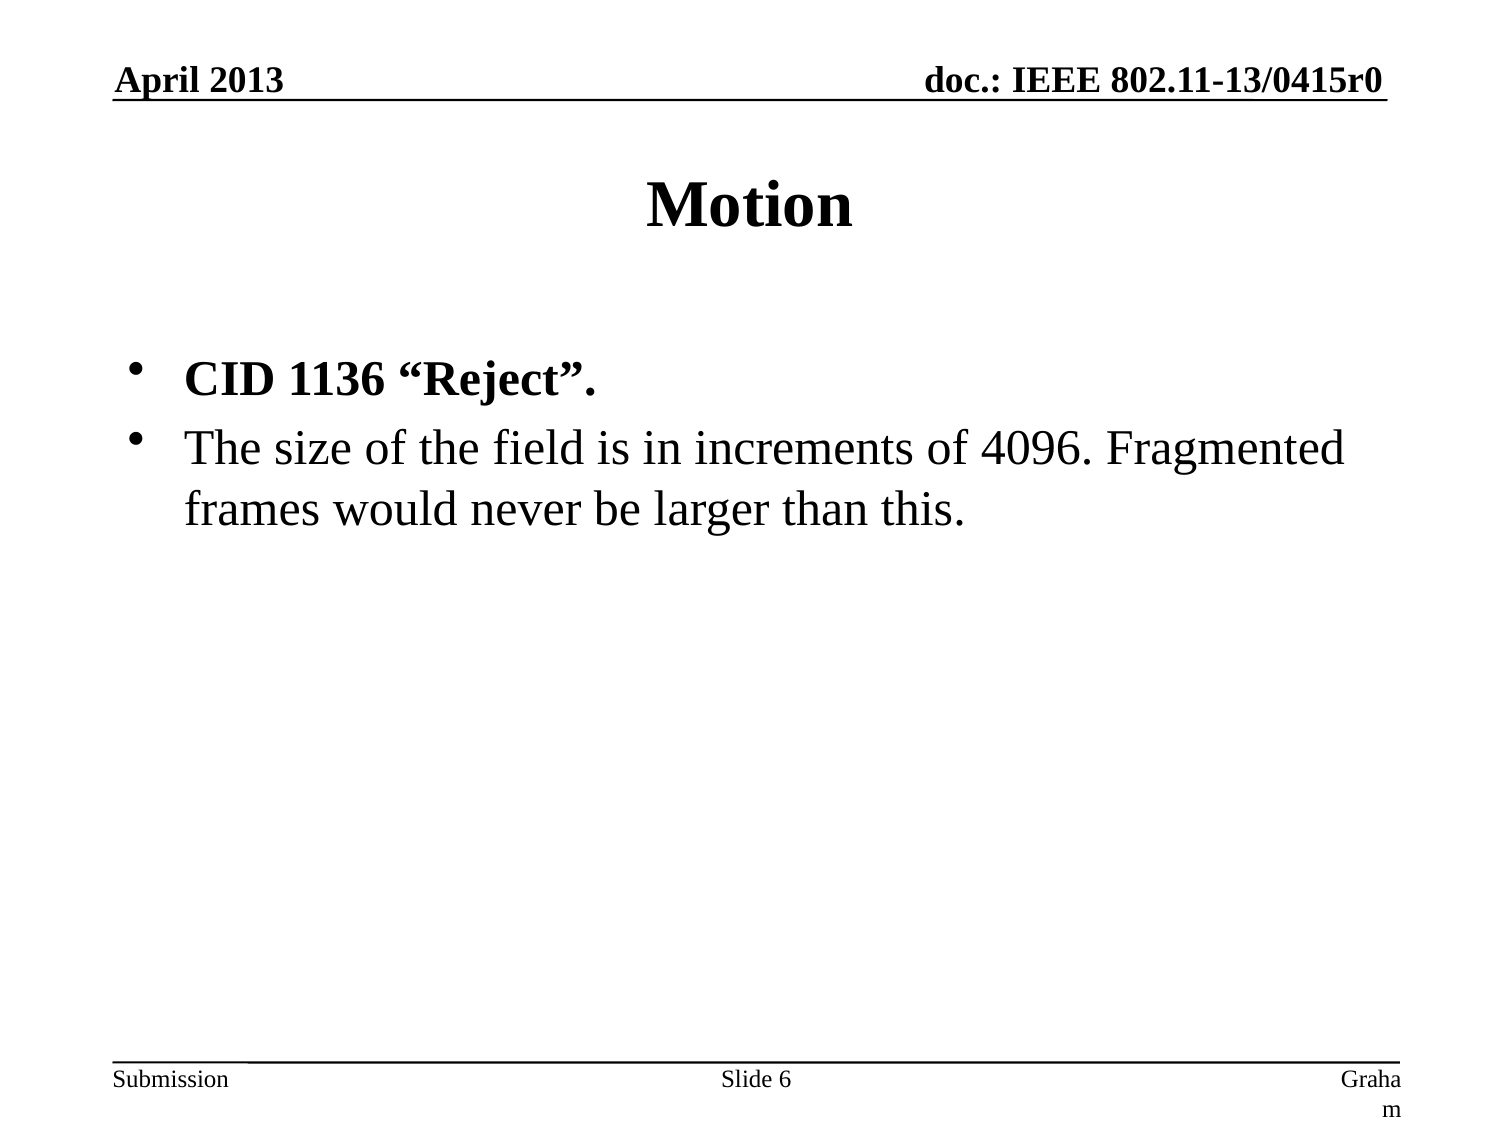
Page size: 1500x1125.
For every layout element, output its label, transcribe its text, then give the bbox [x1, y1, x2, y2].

title Motion [112, 112, 1388, 288]
slide_number Slide 6 [712, 1061, 800, 1093]
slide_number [114, 54, 286, 101]
footer Graham Smith, DSP Group [1324, 1061, 1402, 1093]
list CID 1136 “Reject”. The size of the field is in increments of 4096. Fragmented frames would never be larger than this. [112, 337, 1388, 1013]
